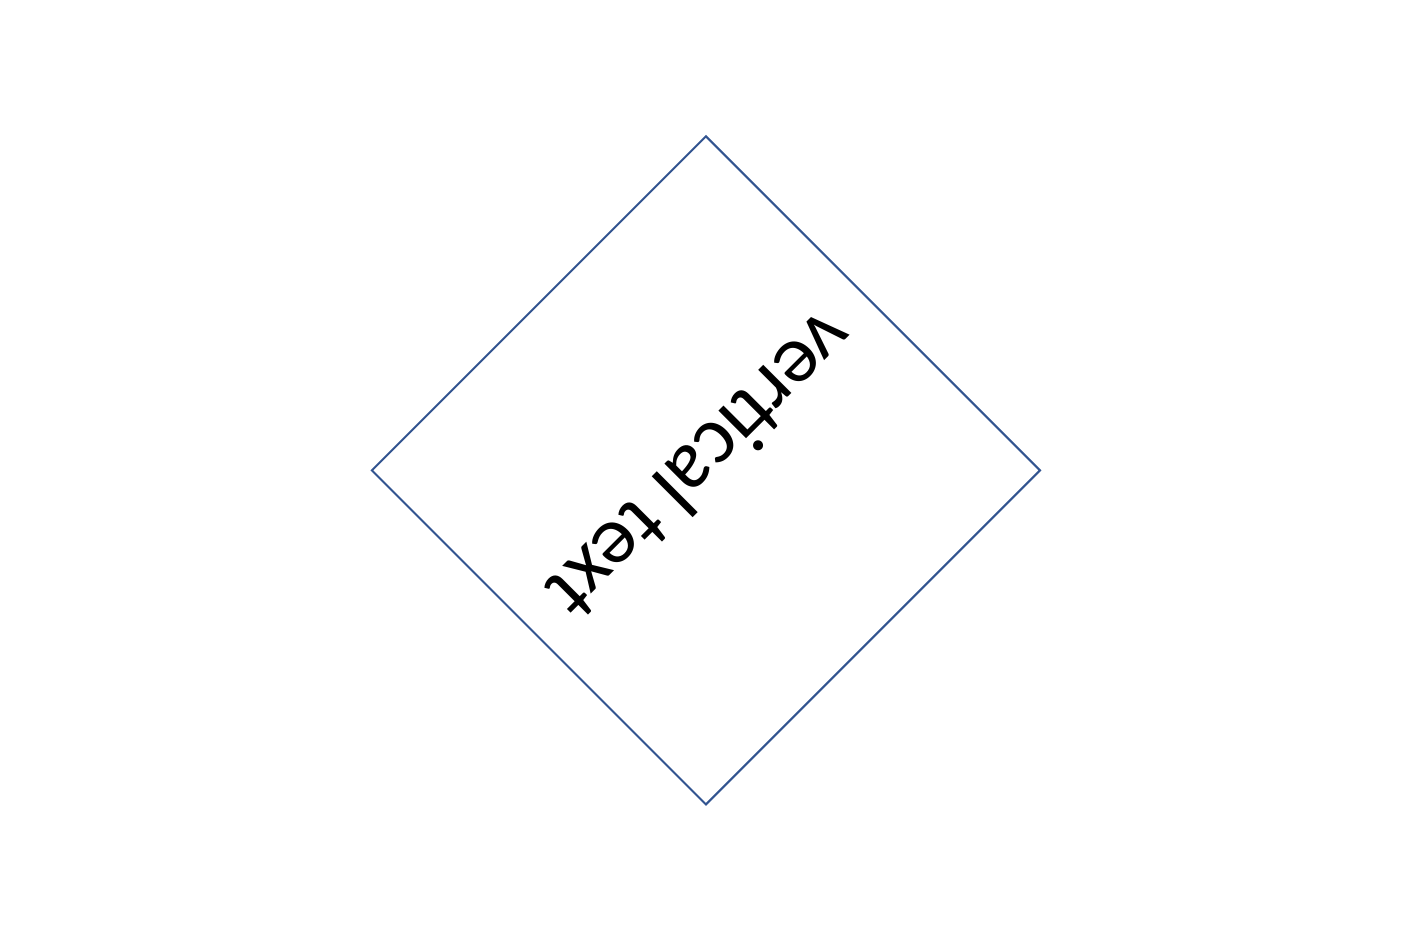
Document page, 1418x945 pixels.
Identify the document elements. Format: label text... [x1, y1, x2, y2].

text_box vertical text [370, 134, 1042, 806]
